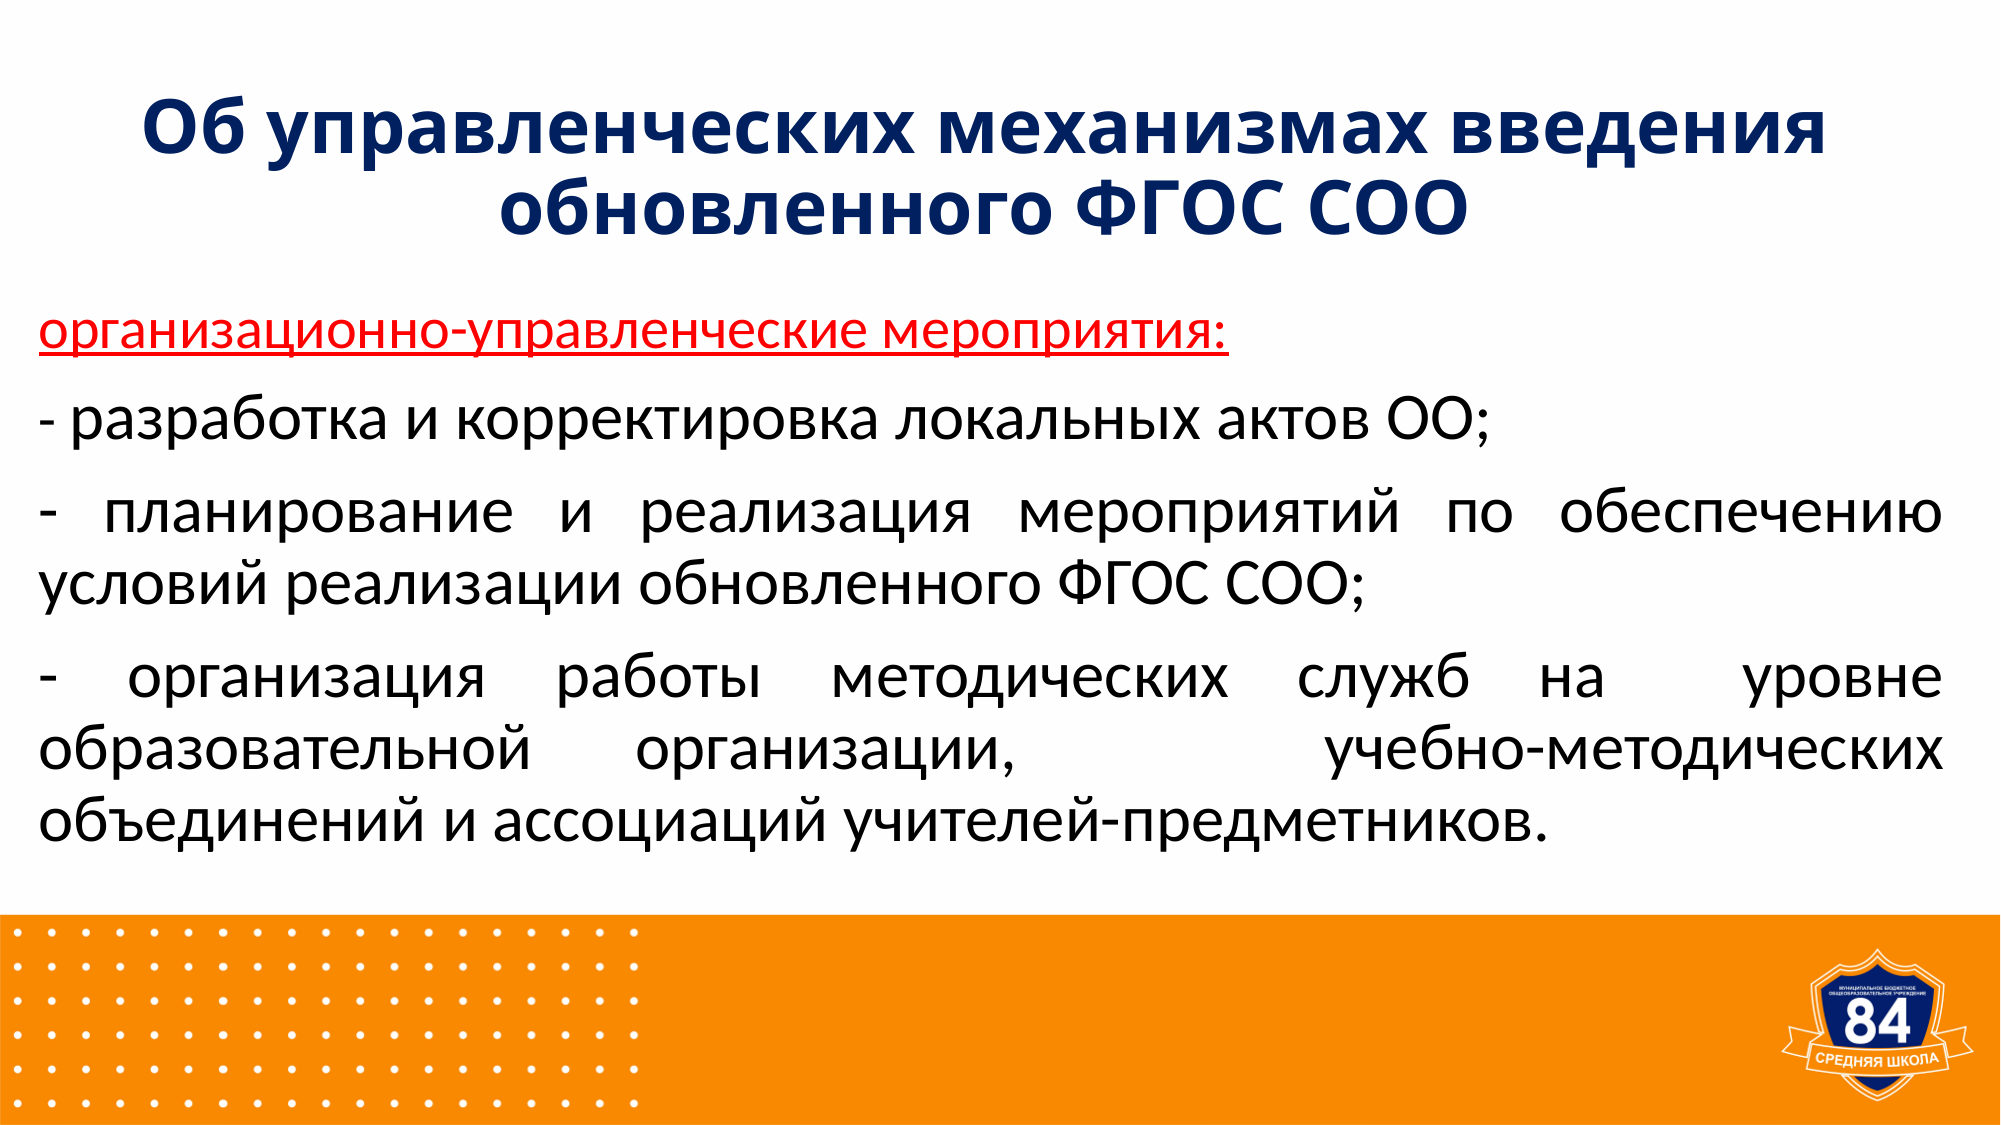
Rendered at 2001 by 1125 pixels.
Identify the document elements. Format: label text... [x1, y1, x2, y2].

picture [0, 0, 2001, 1125]
title Об управленческих механизмах введения обновленного ФГОС СОО [39, 59, 1932, 279]
list организационно-управленческие мероприятия: - разработка и корректировка локальных актов ОО; - планирование и реализация мероприятий по обеспечению условий реализации обновленного ФГОС СОО; - организация работы методических служб на уровне образовательной организации, учебно-методических объединений и ассоциаций учителей-предметников. [23, 290, 1961, 1094]
